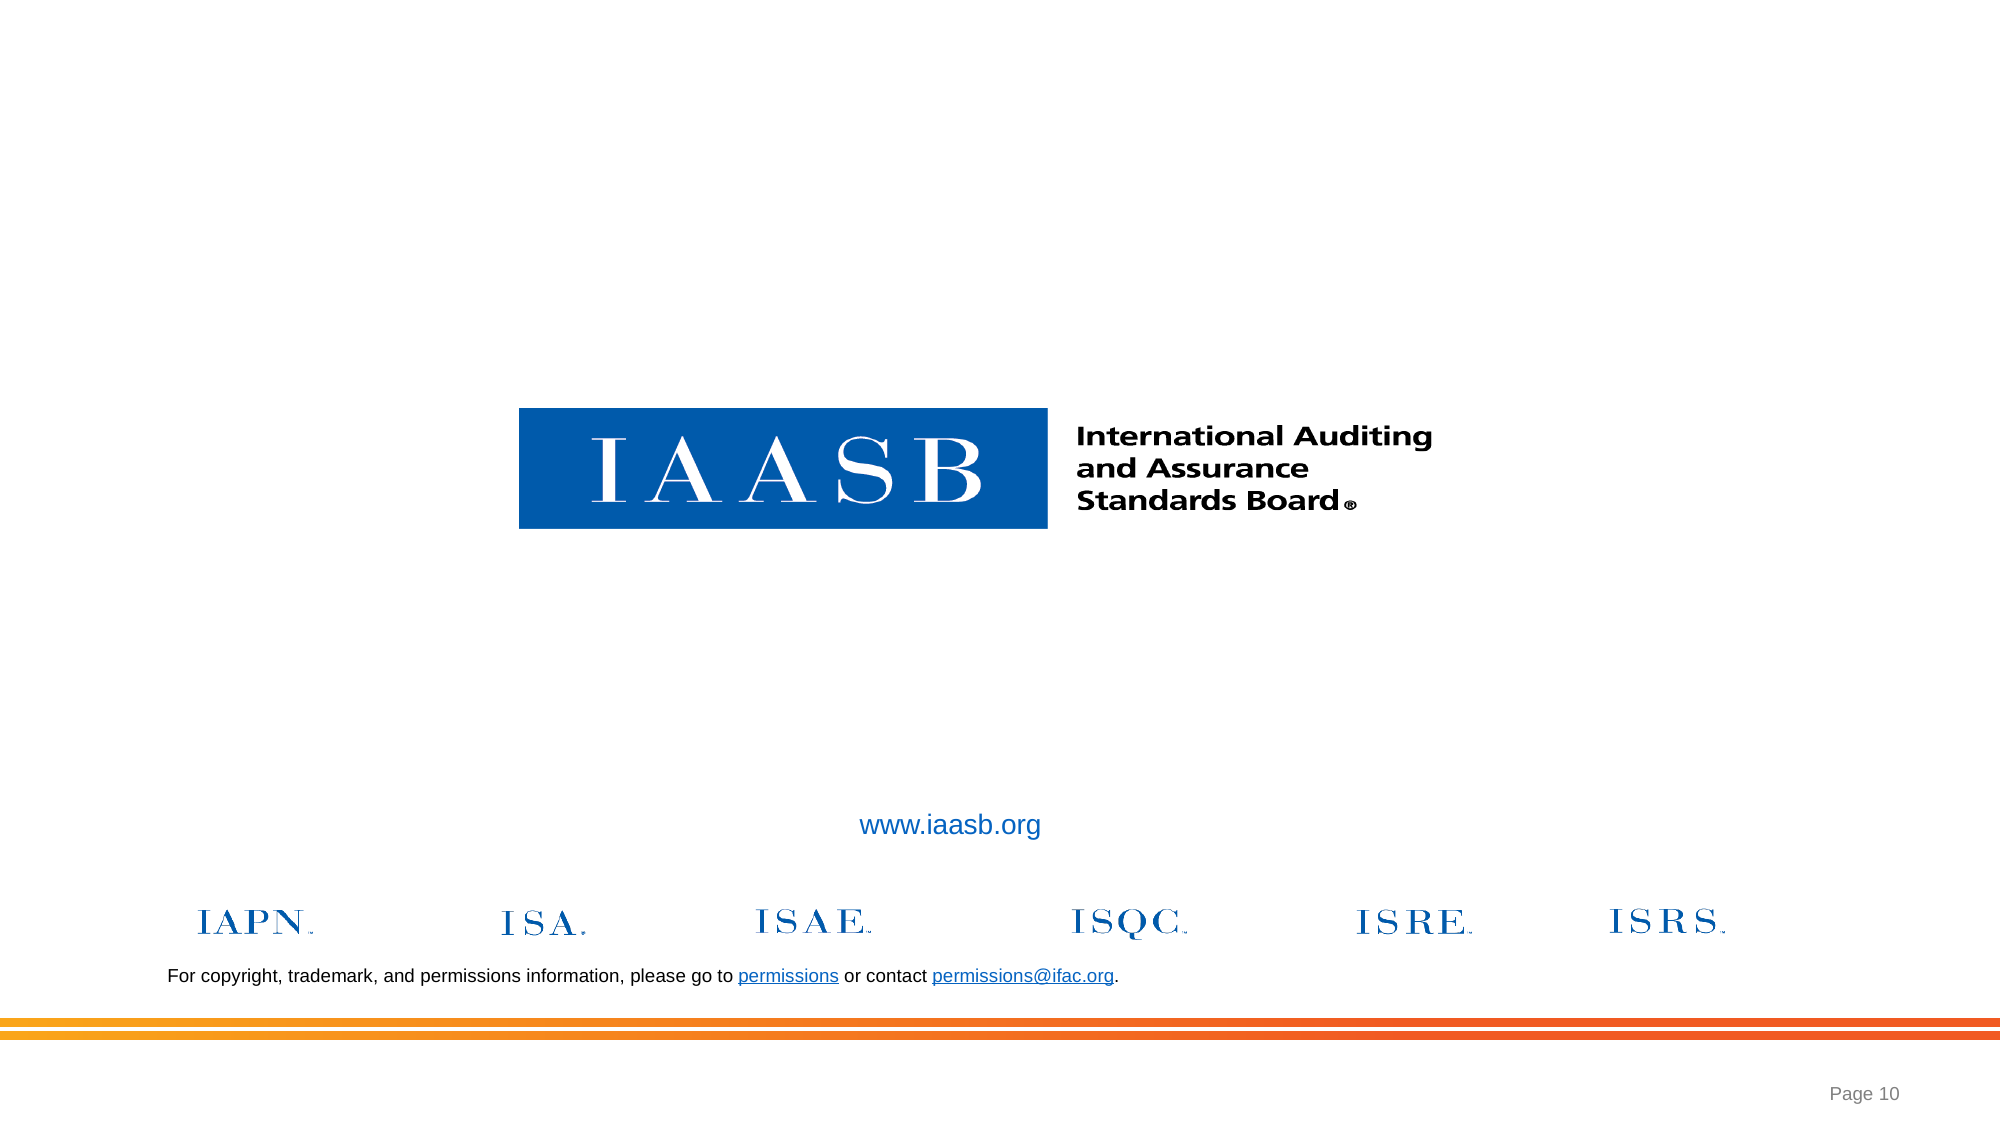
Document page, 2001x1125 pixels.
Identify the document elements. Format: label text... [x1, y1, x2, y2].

picture [1351, 905, 1478, 938]
picture [496, 906, 592, 939]
picture [1066, 905, 1193, 944]
picture [519, 408, 1481, 529]
picture [1604, 904, 1731, 937]
text_box Page 10 [1558, 1068, 1900, 1118]
picture [750, 905, 877, 937]
picture [192, 905, 319, 938]
